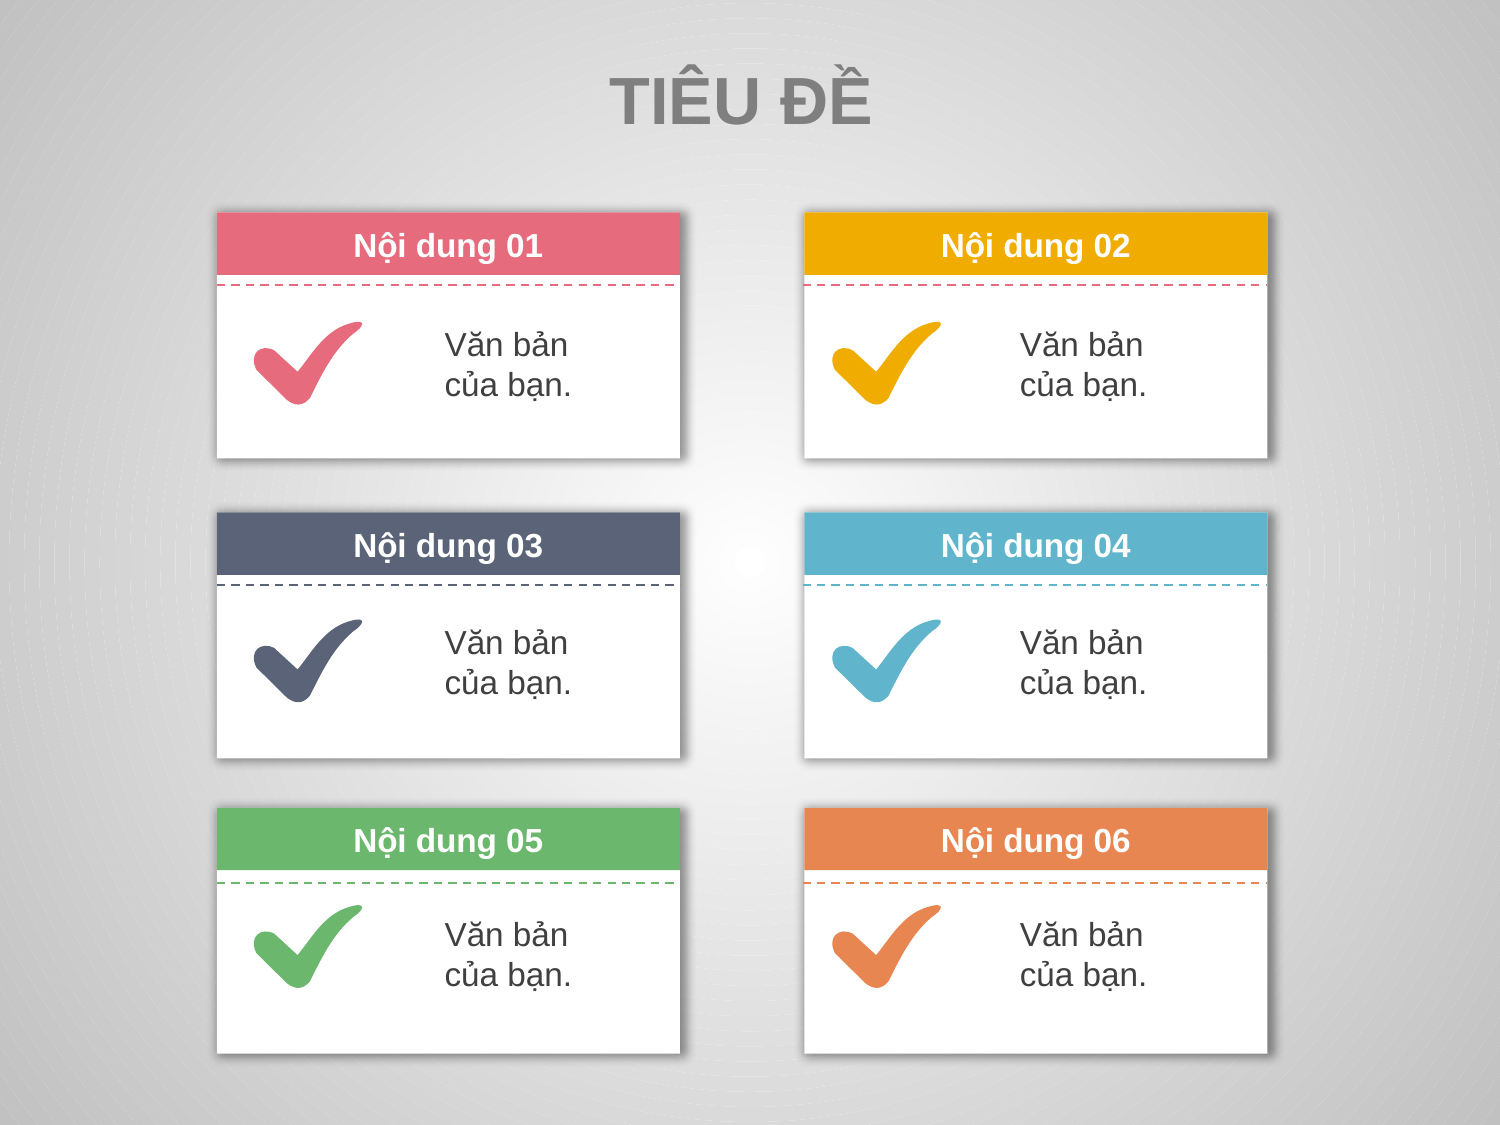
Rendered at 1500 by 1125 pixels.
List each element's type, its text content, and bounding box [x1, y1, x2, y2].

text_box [802, 212, 1268, 459]
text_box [216, 512, 681, 759]
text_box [216, 807, 681, 1054]
text_box TIÊU ĐỀ [594, 50, 888, 146]
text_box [802, 512, 1268, 759]
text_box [802, 807, 1268, 1054]
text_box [216, 212, 681, 459]
